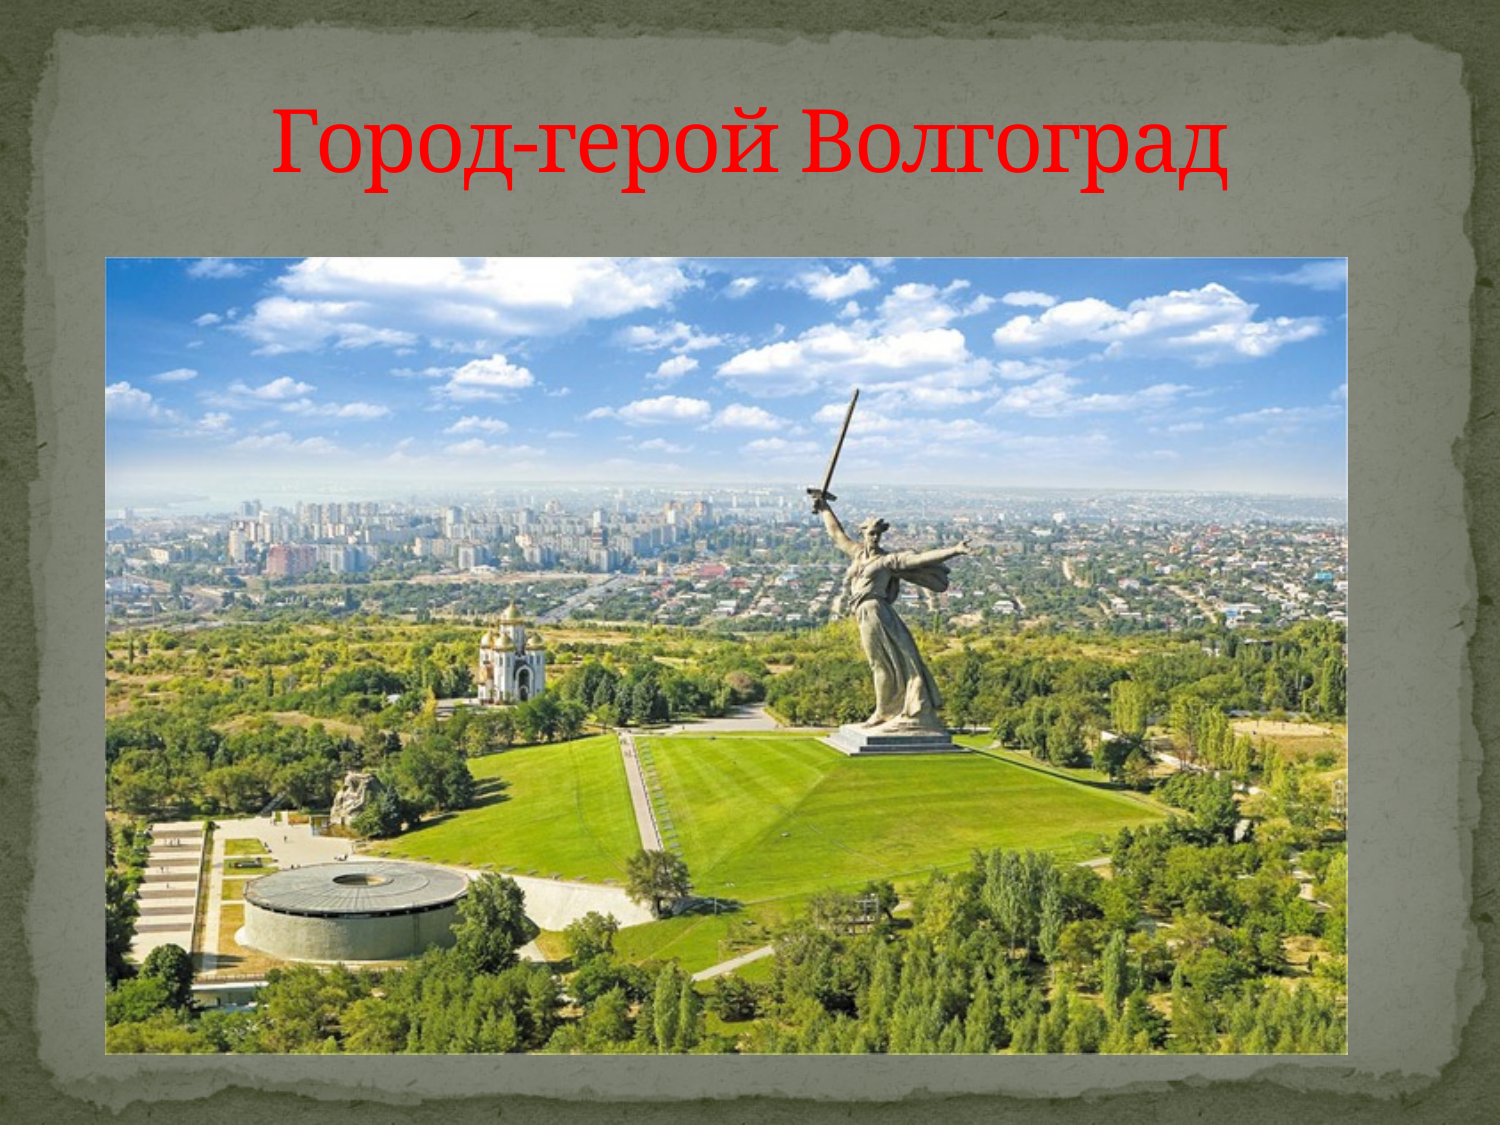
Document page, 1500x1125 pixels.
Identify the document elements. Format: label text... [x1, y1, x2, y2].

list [108, 260, 1346, 1051]
title Город-герой Волгоград [74, 35, 1425, 198]
